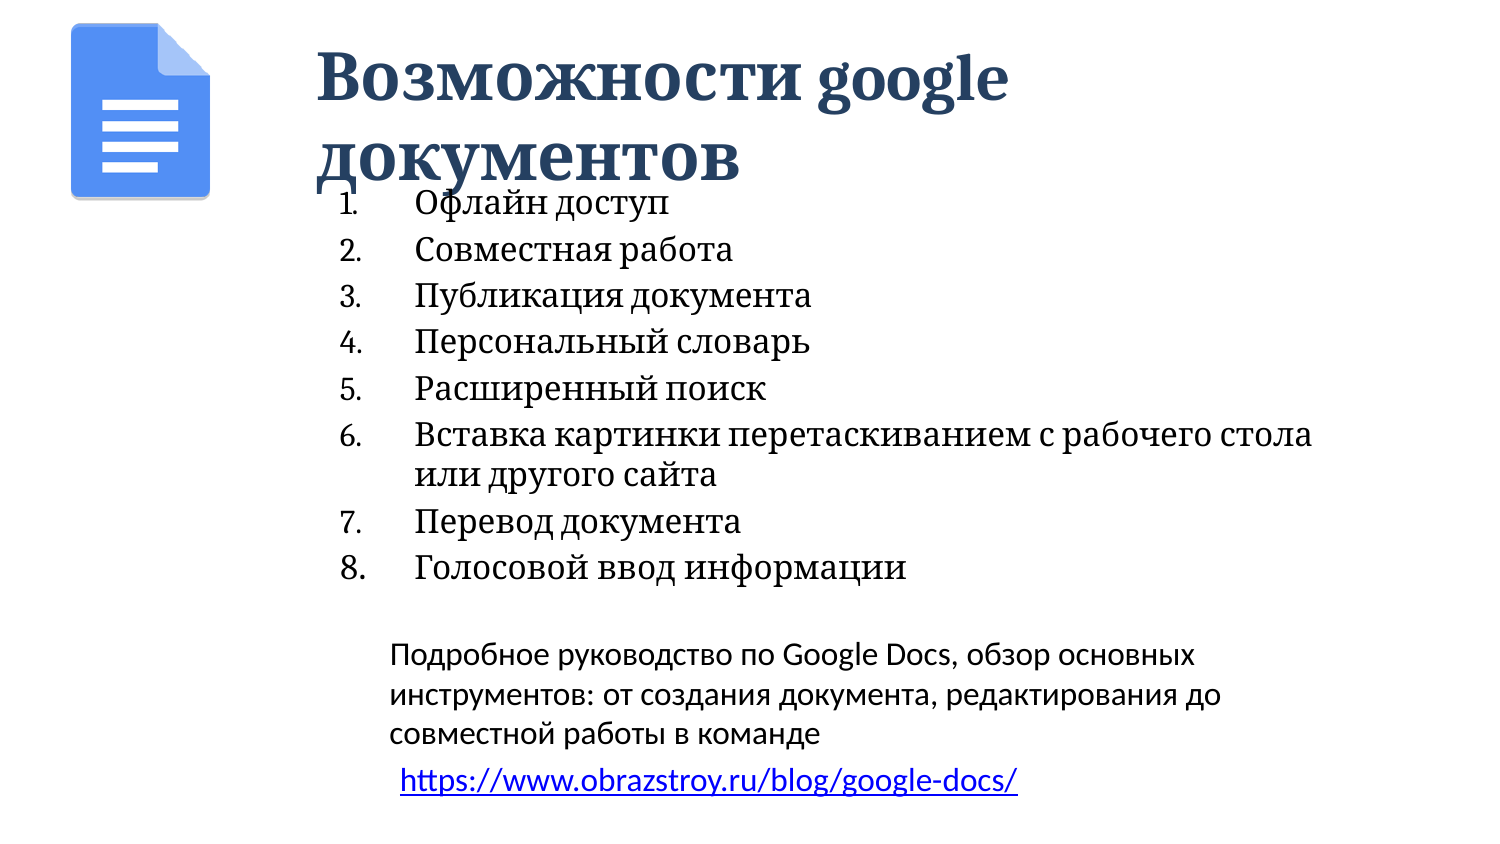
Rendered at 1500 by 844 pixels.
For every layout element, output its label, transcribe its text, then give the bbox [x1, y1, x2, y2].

title Возможности google документов [301, 43, 1436, 185]
list Офлайн доступ Совместная работа Публикация документа Персональный словарь Расширенный поиск Вставка картинки перетаскиванием с рабочего стола или другого сайта Перевод документа Голосовой ввод информации Подробное руководство по Google Docs, обзор основных инструментов: от создания документа, редактирования до совместной работы в команде https://www.obrazstroy.ru/blog/google-docs/ [324, 173, 1335, 812]
picture [29, 0, 251, 222]
